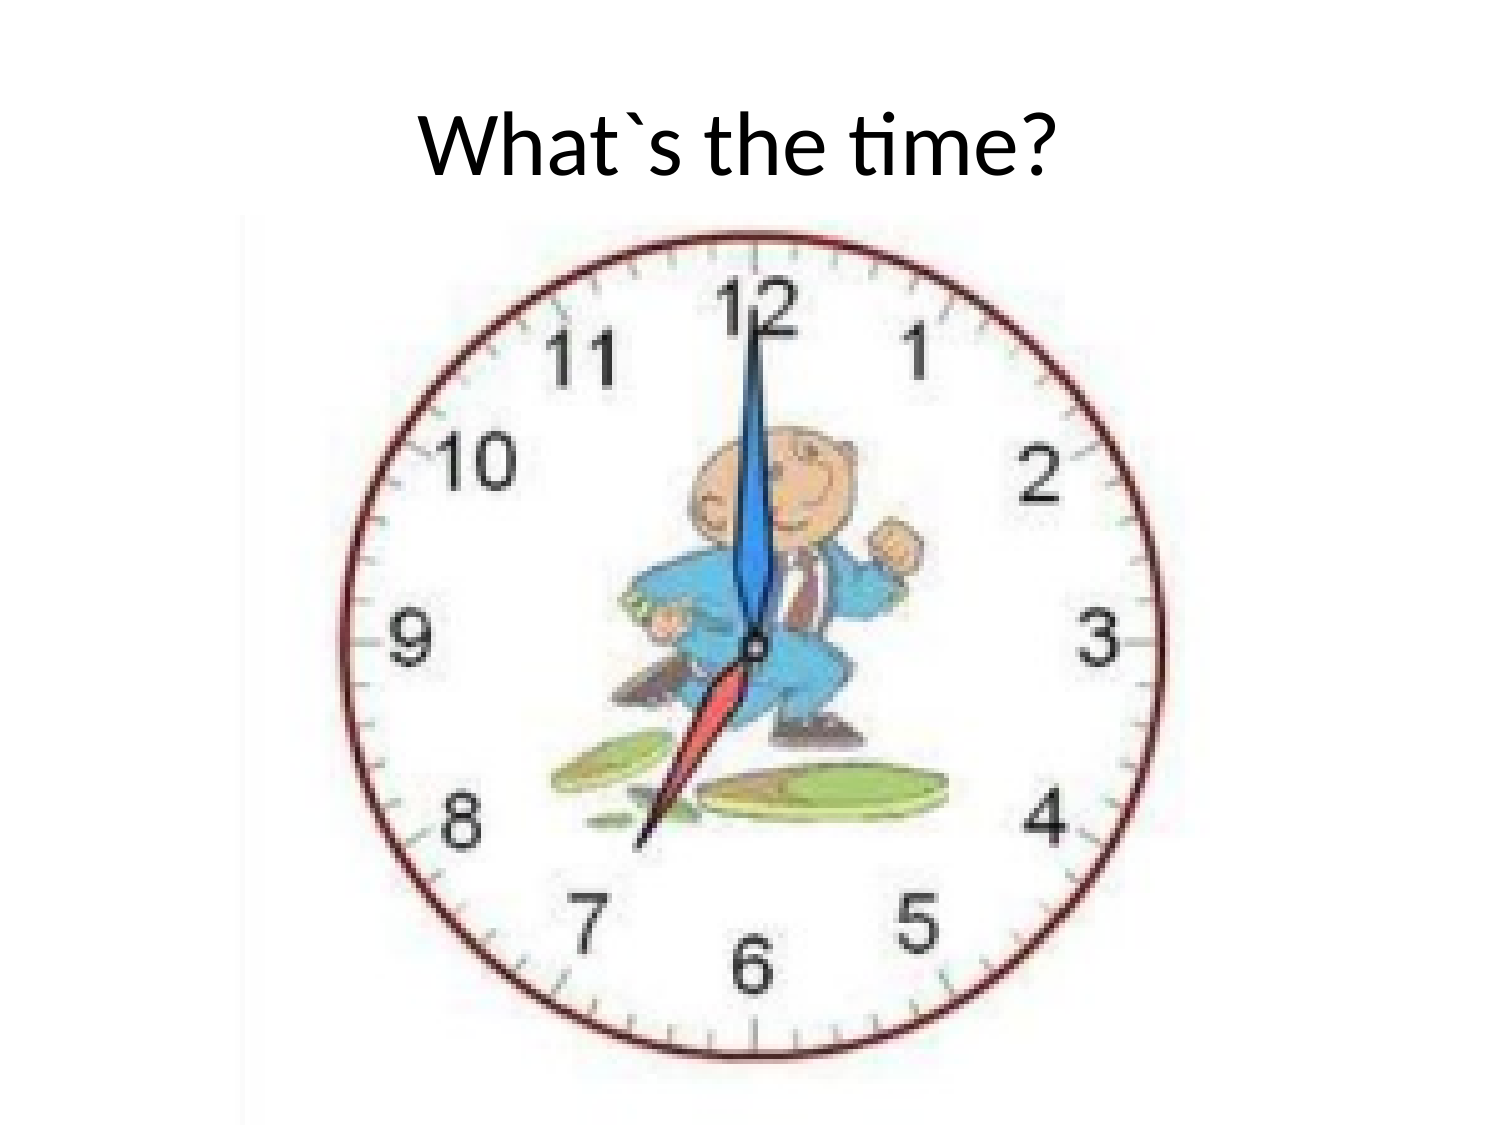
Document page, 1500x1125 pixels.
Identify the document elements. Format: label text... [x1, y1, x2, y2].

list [229, 215, 1231, 1125]
title What`s the time? [75, 45, 1425, 233]
